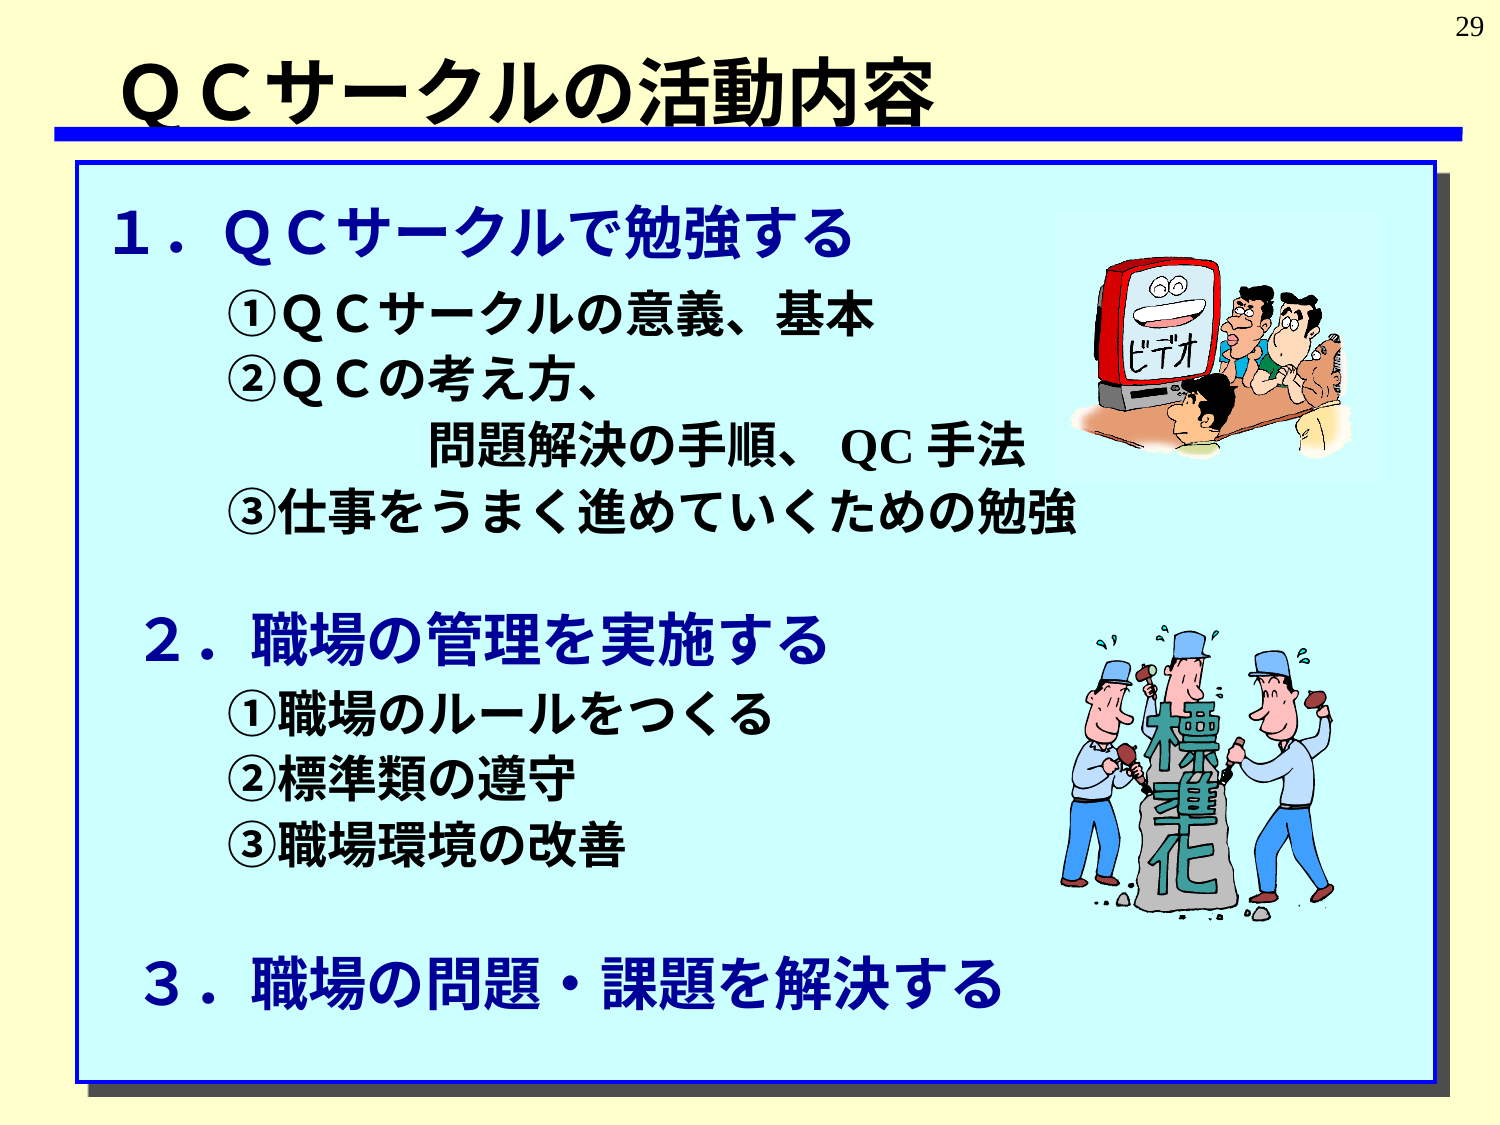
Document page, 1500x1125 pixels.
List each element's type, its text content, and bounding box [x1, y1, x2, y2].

text_box [76, 162, 1436, 1083]
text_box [54, 37, 1463, 143]
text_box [112, 581, 1382, 923]
slide_number 29 [1187, 0, 1500, 75]
text_box ３．職場の問題・課題を解決する [118, 930, 1194, 1025]
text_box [87, 174, 1380, 548]
